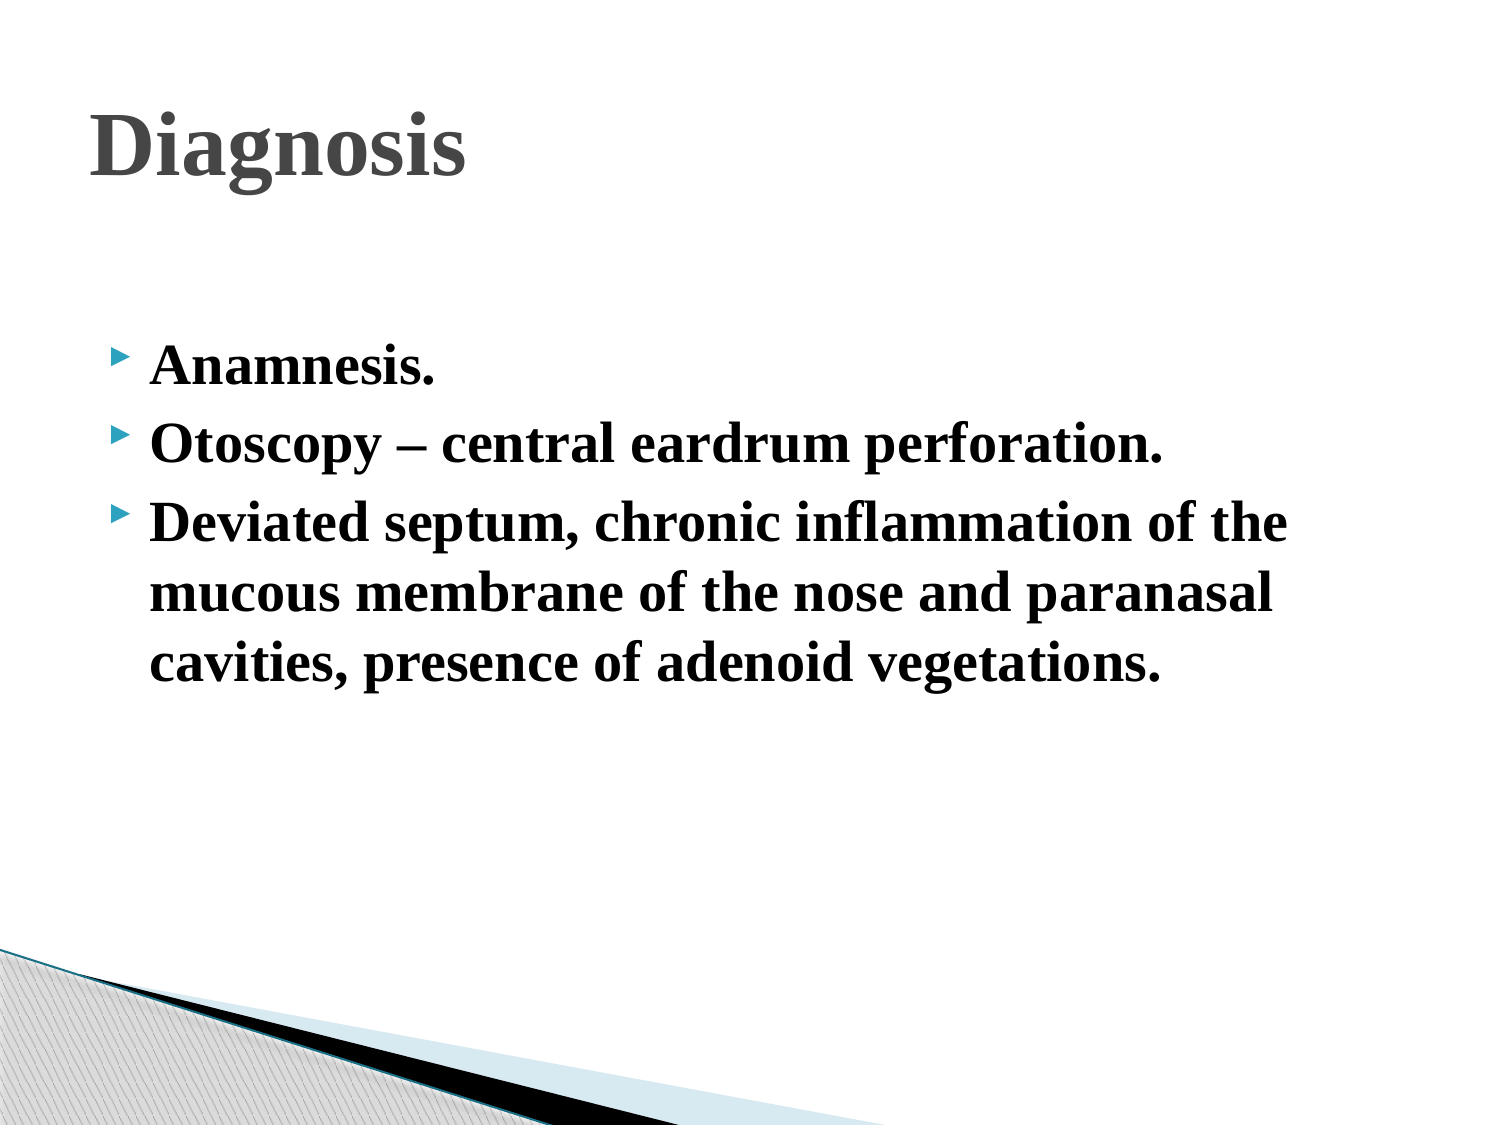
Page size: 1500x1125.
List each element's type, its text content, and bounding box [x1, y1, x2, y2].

title Diagnosis [75, 45, 1425, 233]
list Anamnesis. Otoscopy – central eardrum perforation. Deviated septum, chronic inflammation of the mucous membrane of the nose and paranasal cavities, presence of adenoid vegetations. [75, 243, 1425, 986]
